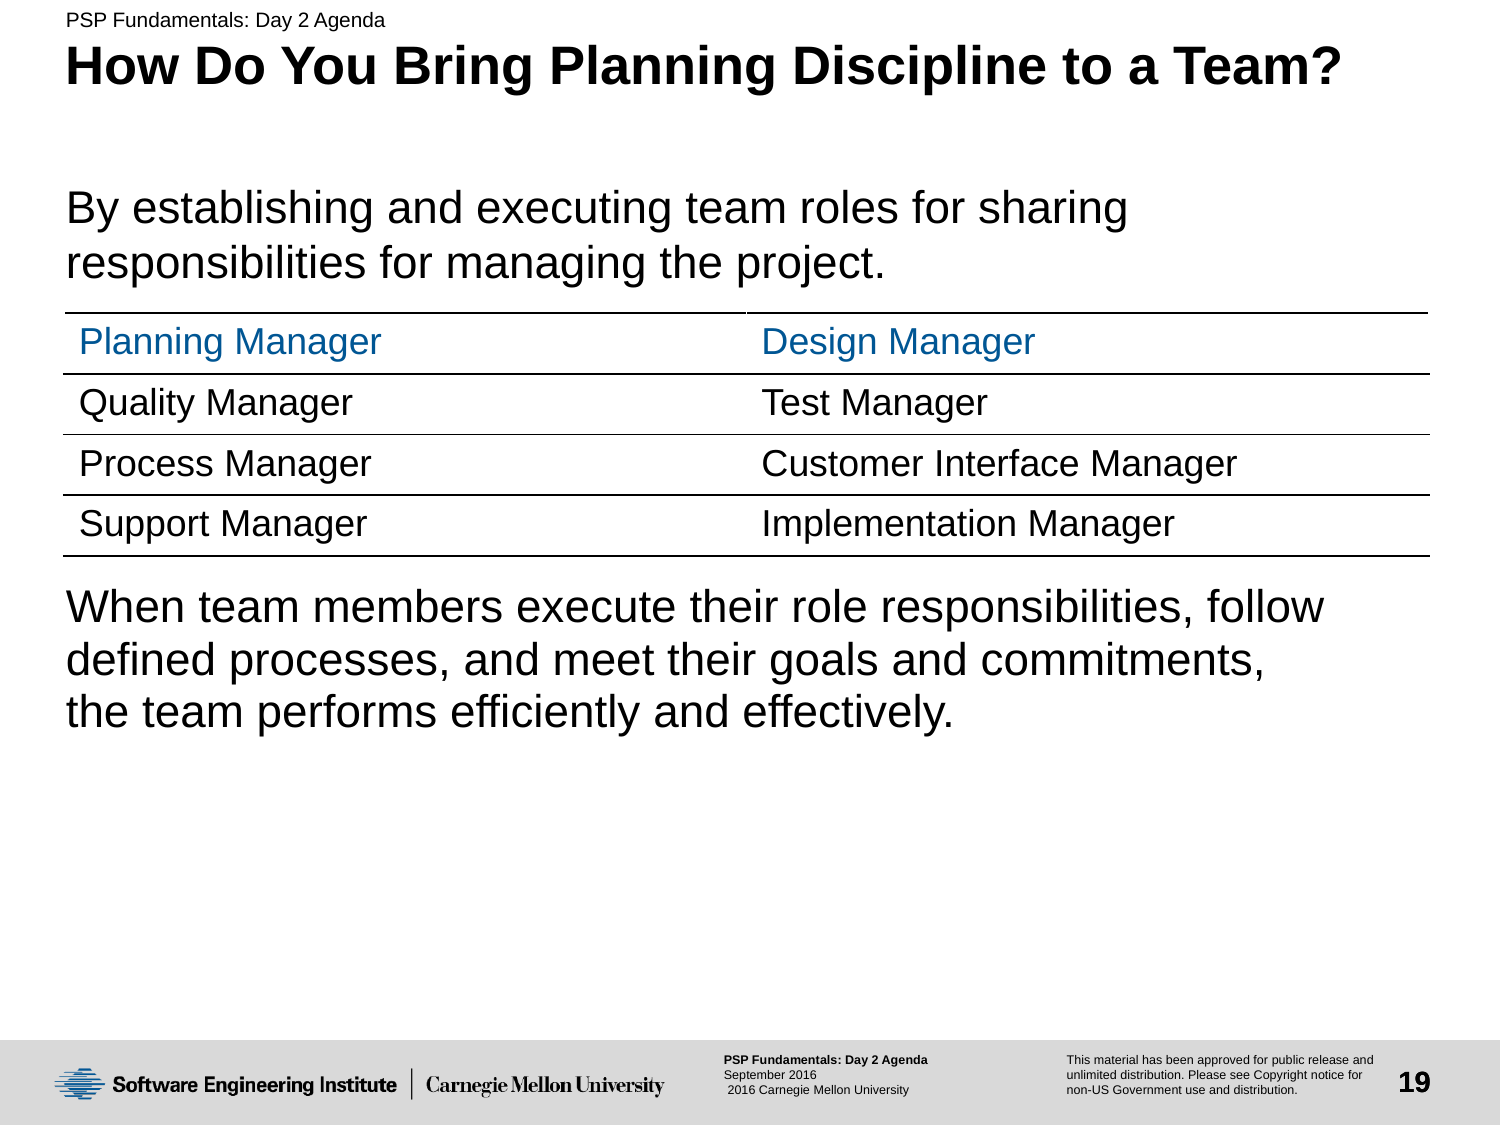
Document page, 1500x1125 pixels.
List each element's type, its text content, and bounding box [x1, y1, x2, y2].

list By establishing and executing team roles for sharing responsibilities for managing the project. When team members execute their role responsibilities, follow defined processes, and meet their goals and commitments, the team performs efficiently and effectively. [65, 177, 1431, 1000]
table_cell Process Manager [65, 435, 746, 494]
table_cell Support Manager [65, 496, 746, 555]
table_cell Implementation Manager [747, 496, 1428, 555]
picture [46, 1061, 673, 1104]
table_cell Test Manager [747, 375, 1428, 434]
table_header Planning Manager [65, 314, 746, 373]
title How Do You Bring Planning Discipline to a Team? [65, 37, 1430, 148]
table_header Design Manager [747, 314, 1428, 373]
table_cell Customer Interface Manager [747, 435, 1428, 494]
table_cell Quality Manager [65, 375, 746, 434]
